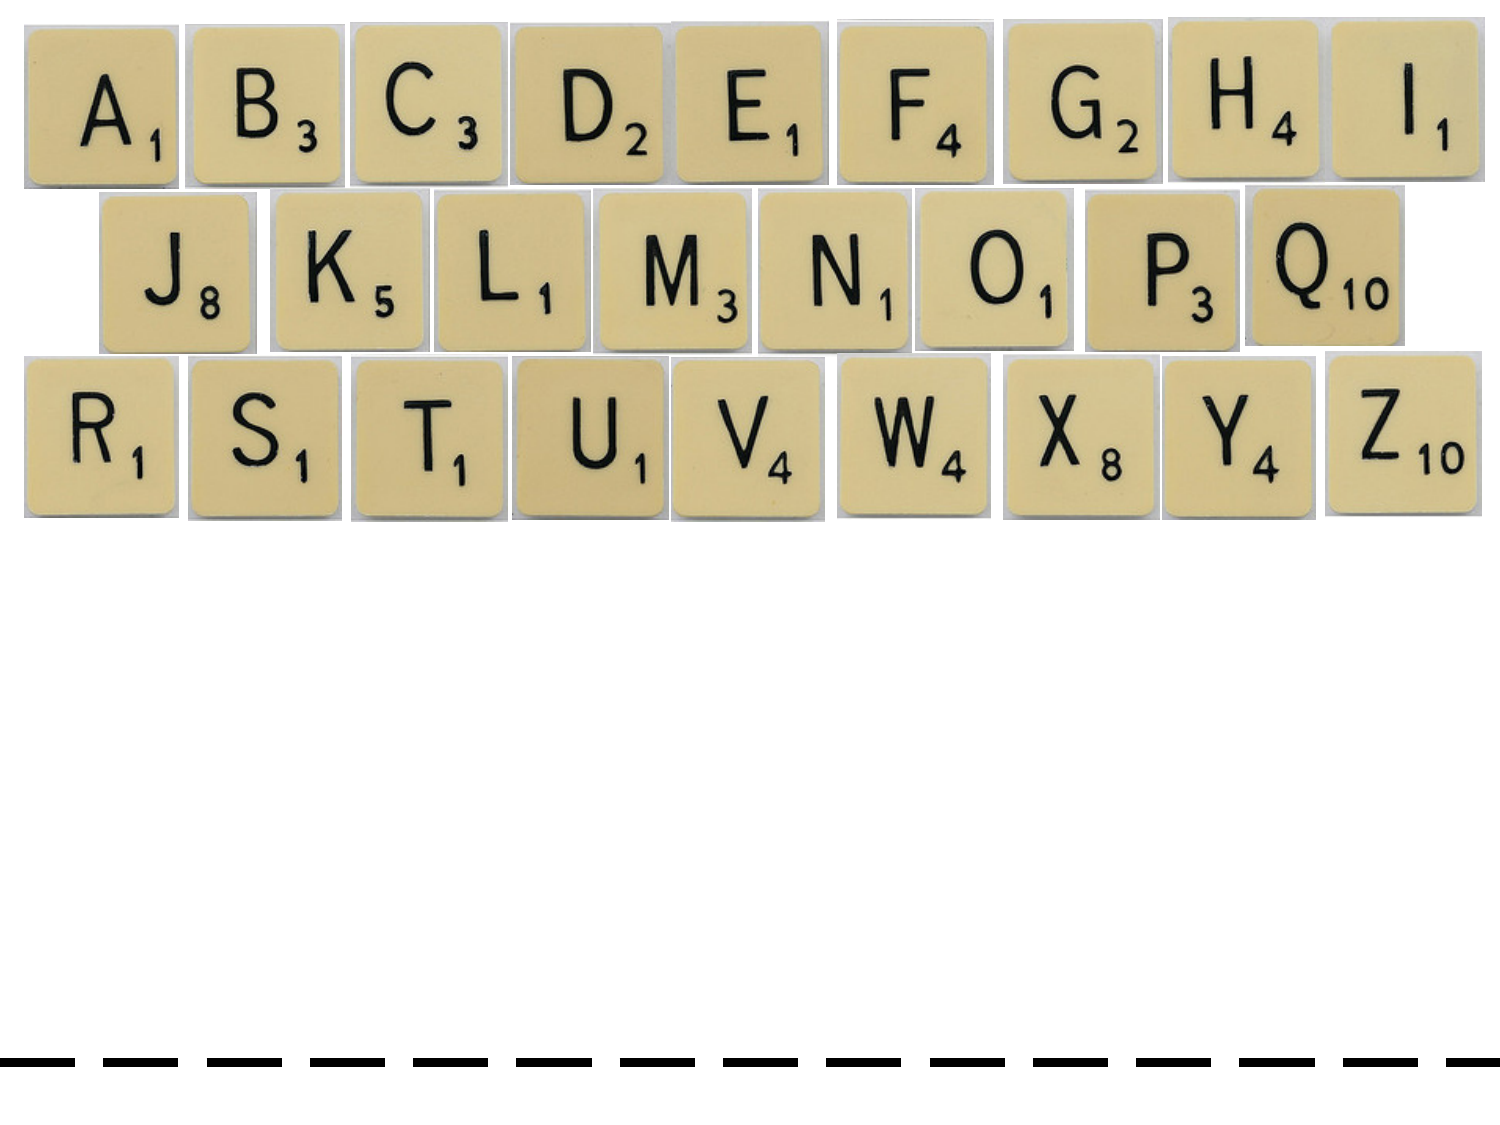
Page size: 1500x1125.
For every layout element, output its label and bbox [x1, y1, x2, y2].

picture [24, 356, 179, 518]
picture [24, 24, 179, 190]
picture [510, 20, 830, 186]
picture [1168, 17, 1485, 347]
picture [837, 19, 994, 186]
picture [98, 192, 343, 522]
picture [512, 356, 669, 520]
picture [351, 354, 508, 523]
picture [1085, 188, 1240, 352]
picture [1162, 356, 1316, 520]
picture [1002, 353, 1160, 520]
picture [670, 188, 991, 523]
picture [915, 187, 1074, 351]
picture [185, 22, 591, 352]
picture [593, 188, 752, 355]
picture [1324, 351, 1482, 518]
picture [1002, 19, 1163, 184]
